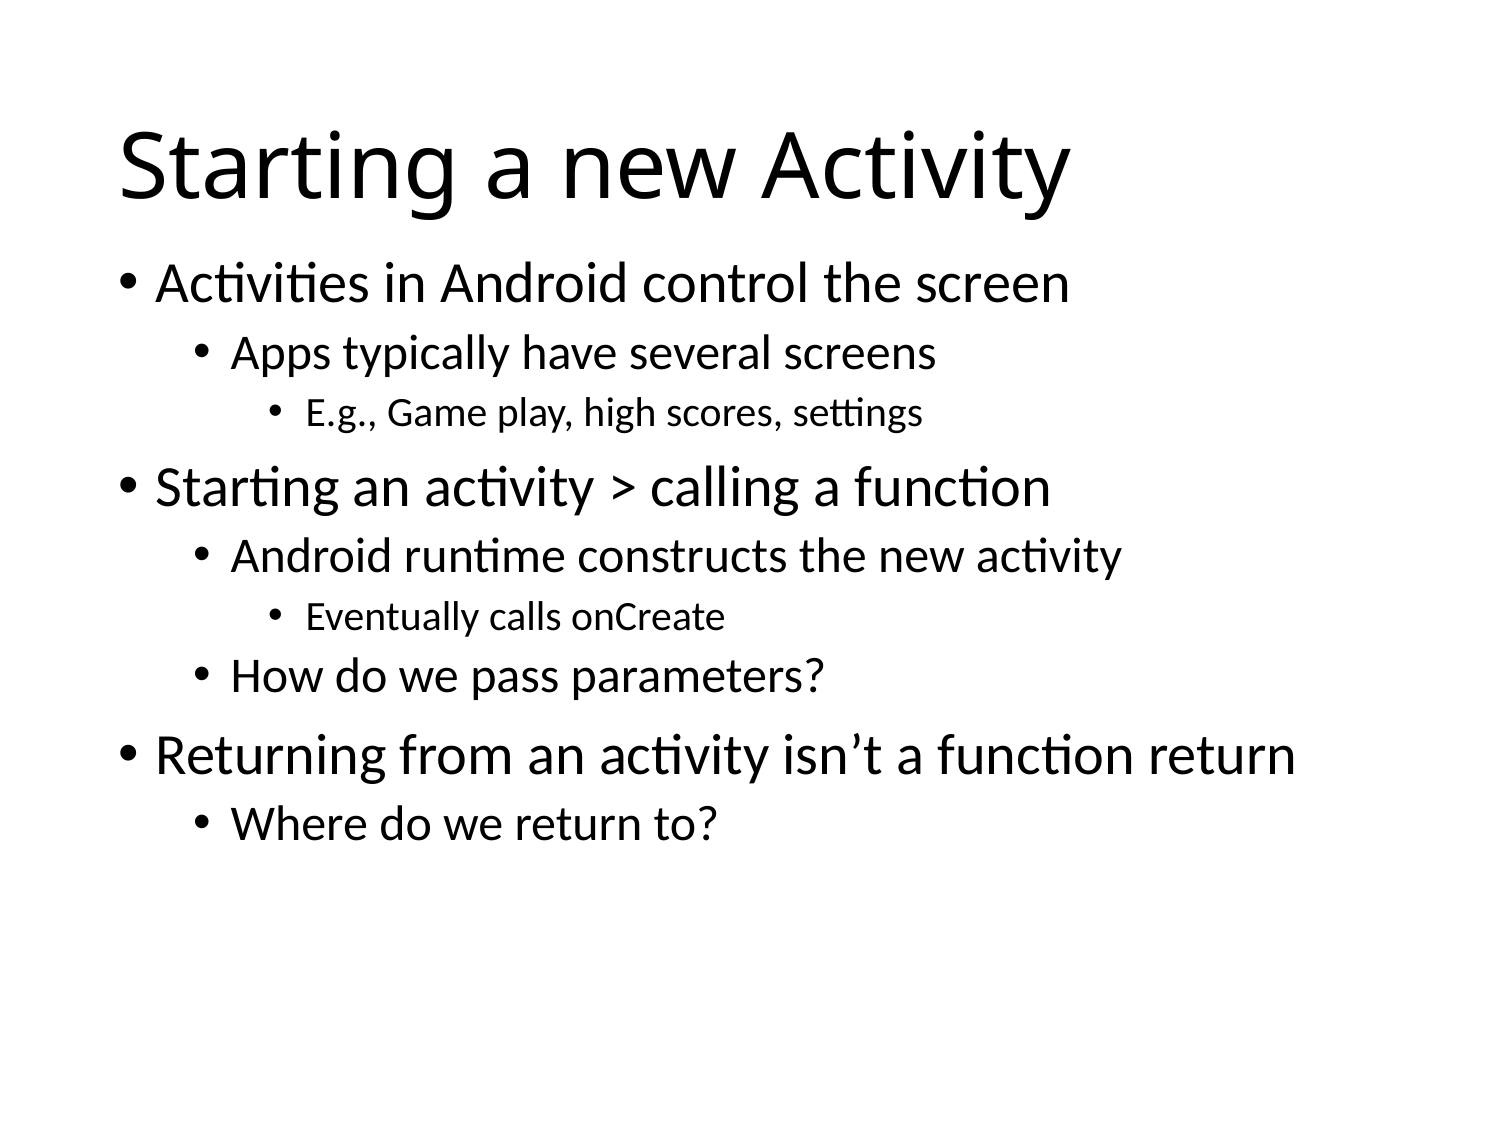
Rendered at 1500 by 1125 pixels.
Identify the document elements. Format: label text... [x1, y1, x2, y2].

list Activities in Android control the screen Apps typically have several screens E.g., Game play, high scores, settings Starting an activity > calling a function Android runtime constructs the new activity Eventually calls onCreate How do we pass parameters? Returning from an activity isn’t a function return Where do we return to? [103, 245, 1397, 959]
title Starting a new Activity [103, 59, 1397, 245]
